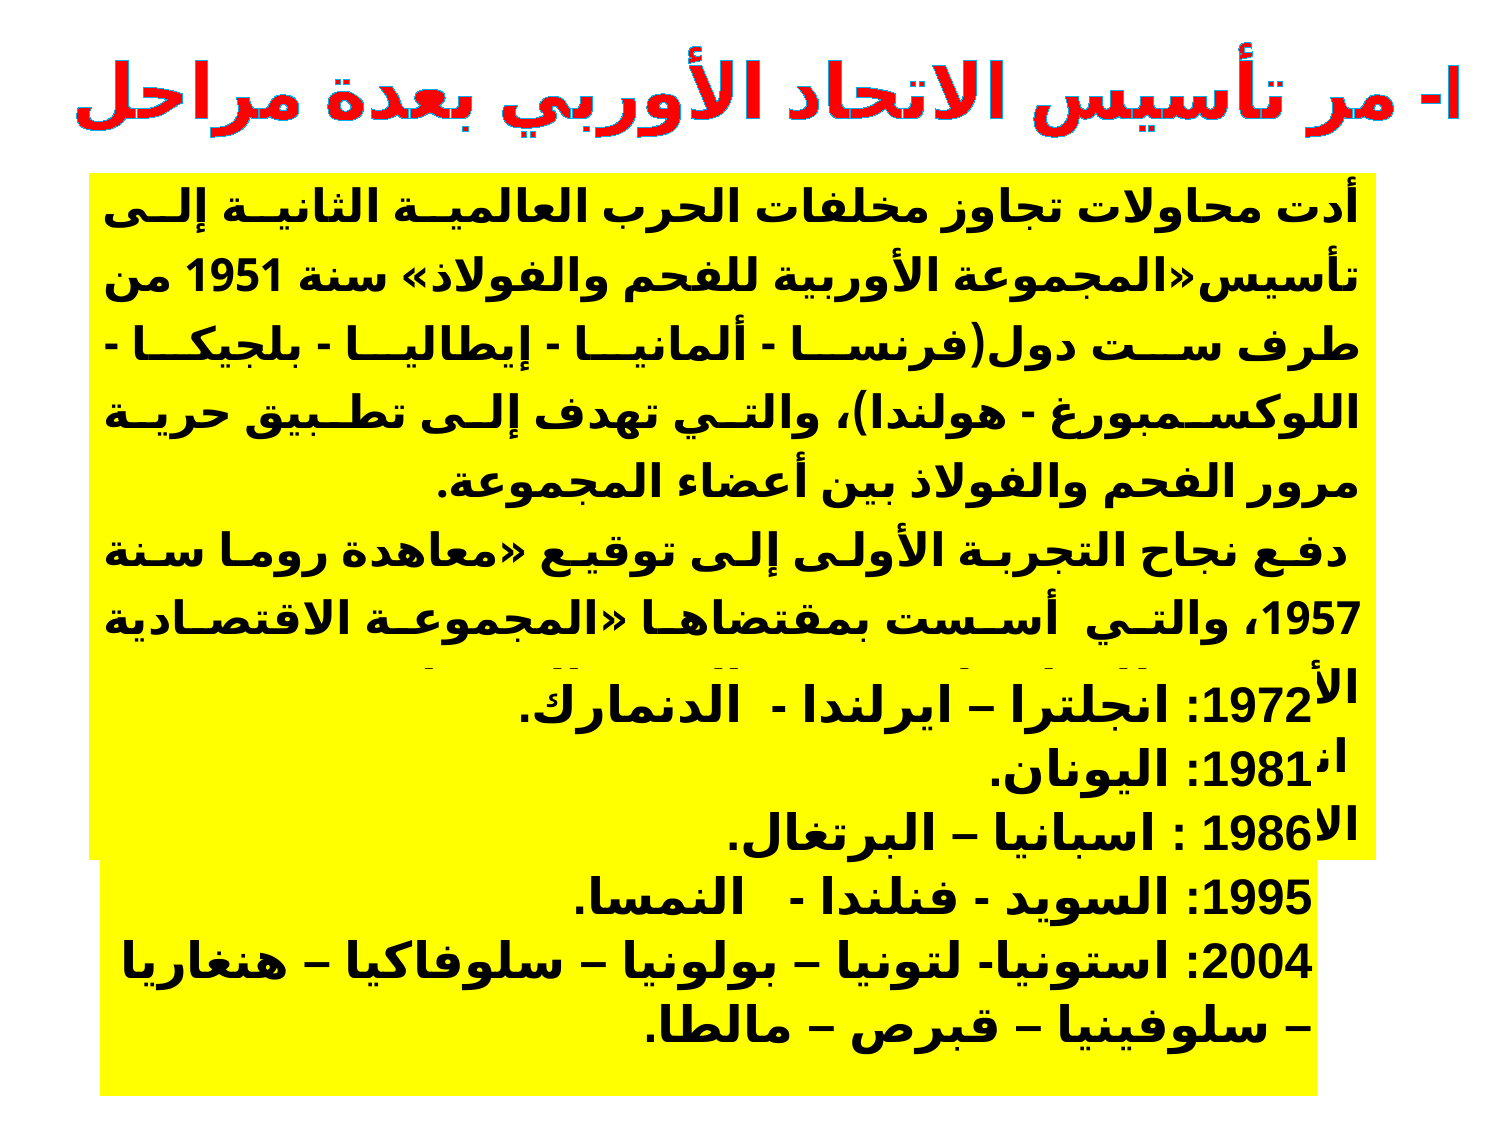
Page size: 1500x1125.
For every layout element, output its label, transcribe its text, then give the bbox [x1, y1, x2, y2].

text_box [64, 172, 1436, 234]
table_header أدت محاولات تجاوز مخلفات الحرب العالمية الثانية إلى تأسيس«المجموعة الأوربية للفحم والفولاذ» سنة 1951 من طرف ست دول(فرنسا - ألمانيا - إيطاليا - بلجيكا - اللوكسمبورغ - هولندا)، والتي تهدف إلى تطبيق حرية مرور الفحم والفولاذ بين أعضاء المجموعة. دفع نجاح التجربة الأولى إلى توقيع «معاهدة روما سنة 1957، والتي أسست بمقتضاها «المجموعة الاقتصادية الأوربية» للعمل على تحقيق الوحدة الاقتصادية. انضمت عدة دول أوربية أخرى على مراحل للمجموعة الاقتصادية، ليبلغ عدد دول الاتحاد لحد الآن 27 دولة: [89, 173, 1376, 860]
table_header 1972: انجلترا – ايرلندا - الدنمارك. 1981: اليونان. 1986 : اسبانيا – البرتغال. 1995: السويد - فنلندا - النمسا. 2004: استونيا- لتونيا – بولونيا – سلوفاكيا – هنغاريا – سلوفينيا – قبرص – مالطا. [100, 669, 1317, 1096]
